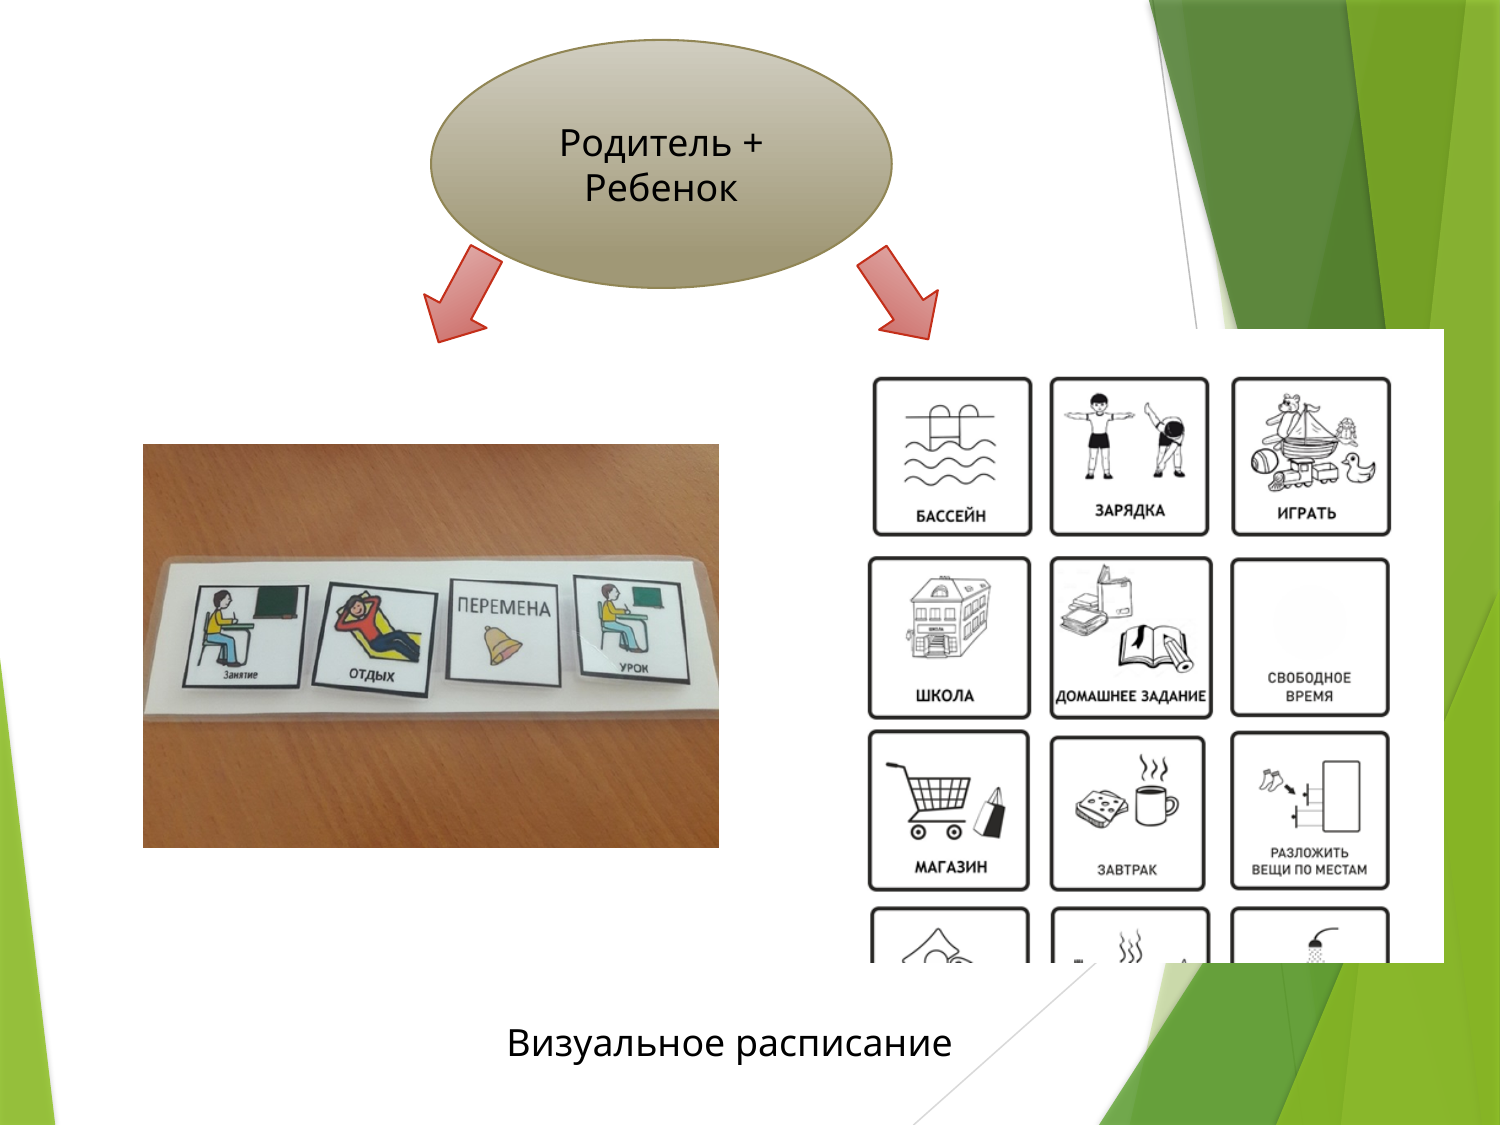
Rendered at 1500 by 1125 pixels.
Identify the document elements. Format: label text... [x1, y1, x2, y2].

text_box [423, 244, 503, 344]
text_box Родитель + Ребенок [430, 38, 893, 289]
text_box Визуальное расписание [491, 1011, 928, 1072]
text_box [928, 1011, 968, 1072]
picture [808, 328, 1444, 964]
text_box [856, 244, 939, 328]
picture [142, 443, 720, 849]
